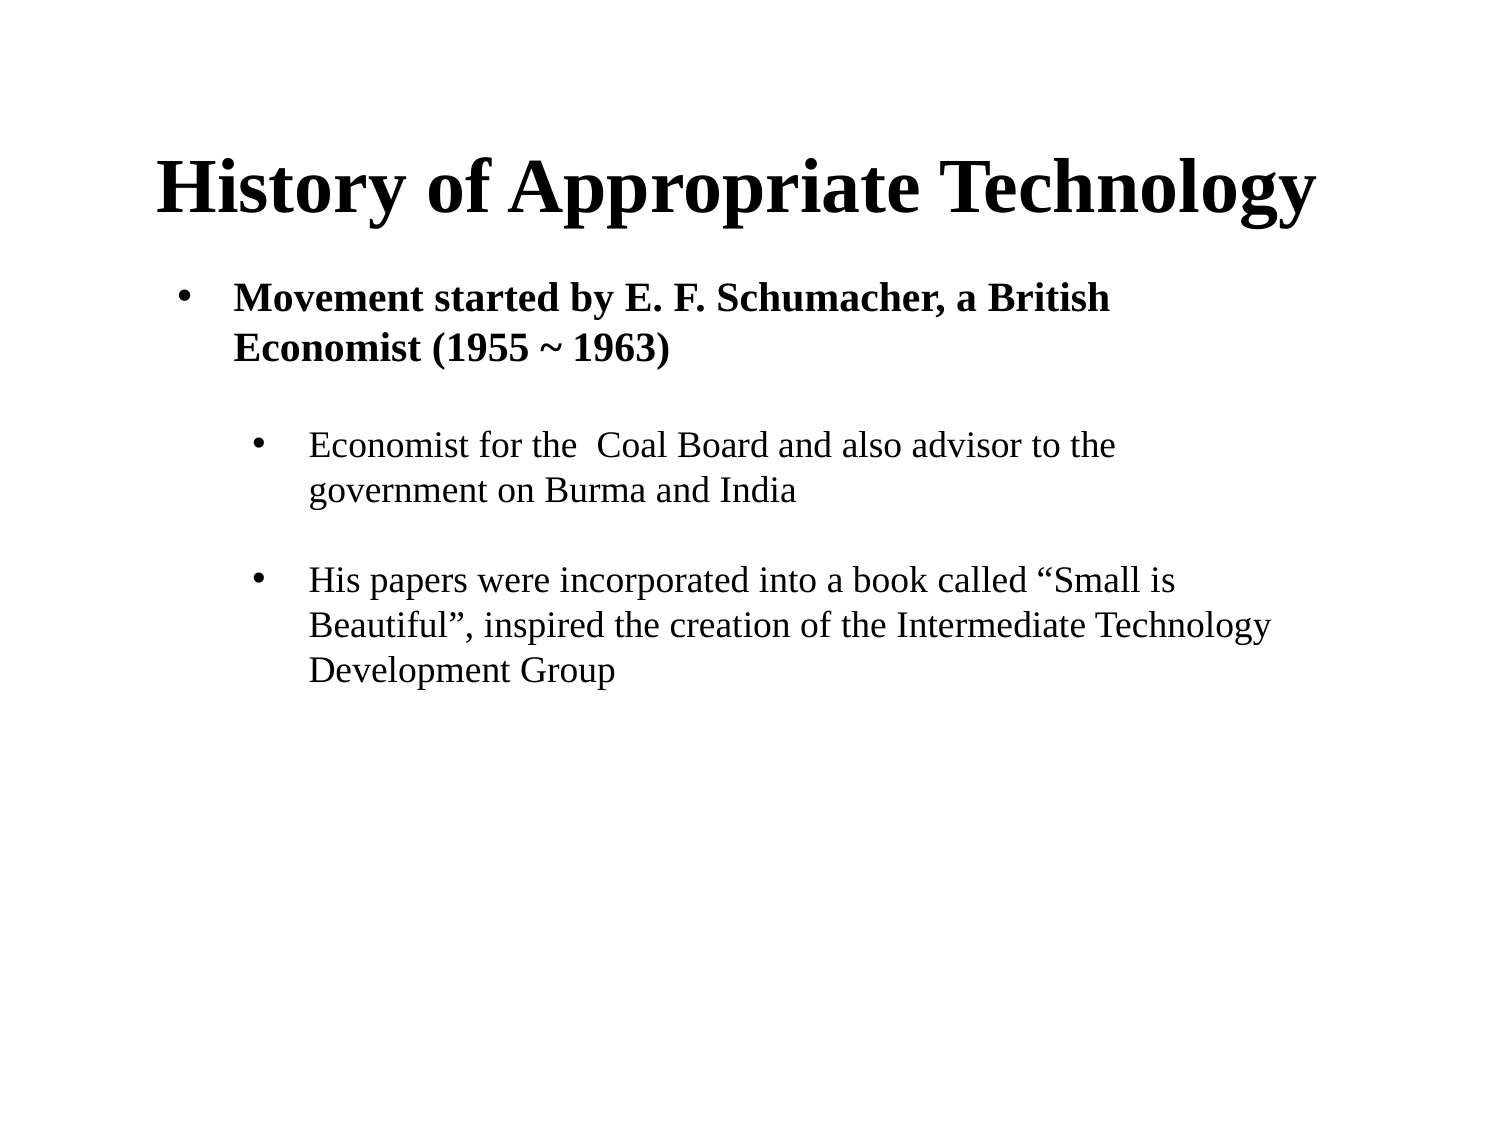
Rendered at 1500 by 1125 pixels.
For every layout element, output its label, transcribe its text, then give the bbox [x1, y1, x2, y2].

text_box Movement started by E. F. Schumacher, a British Economist (1955 ~ 1963) Economist for the Coal Board and also advisor to the government on Burma and India His papers were incorporated into a book called “Small is Beautiful”, inspired the creation of the Intermediate Technology Development Group [162, 262, 1313, 743]
title History of Appropriate Technology [34, 99, 1441, 263]
